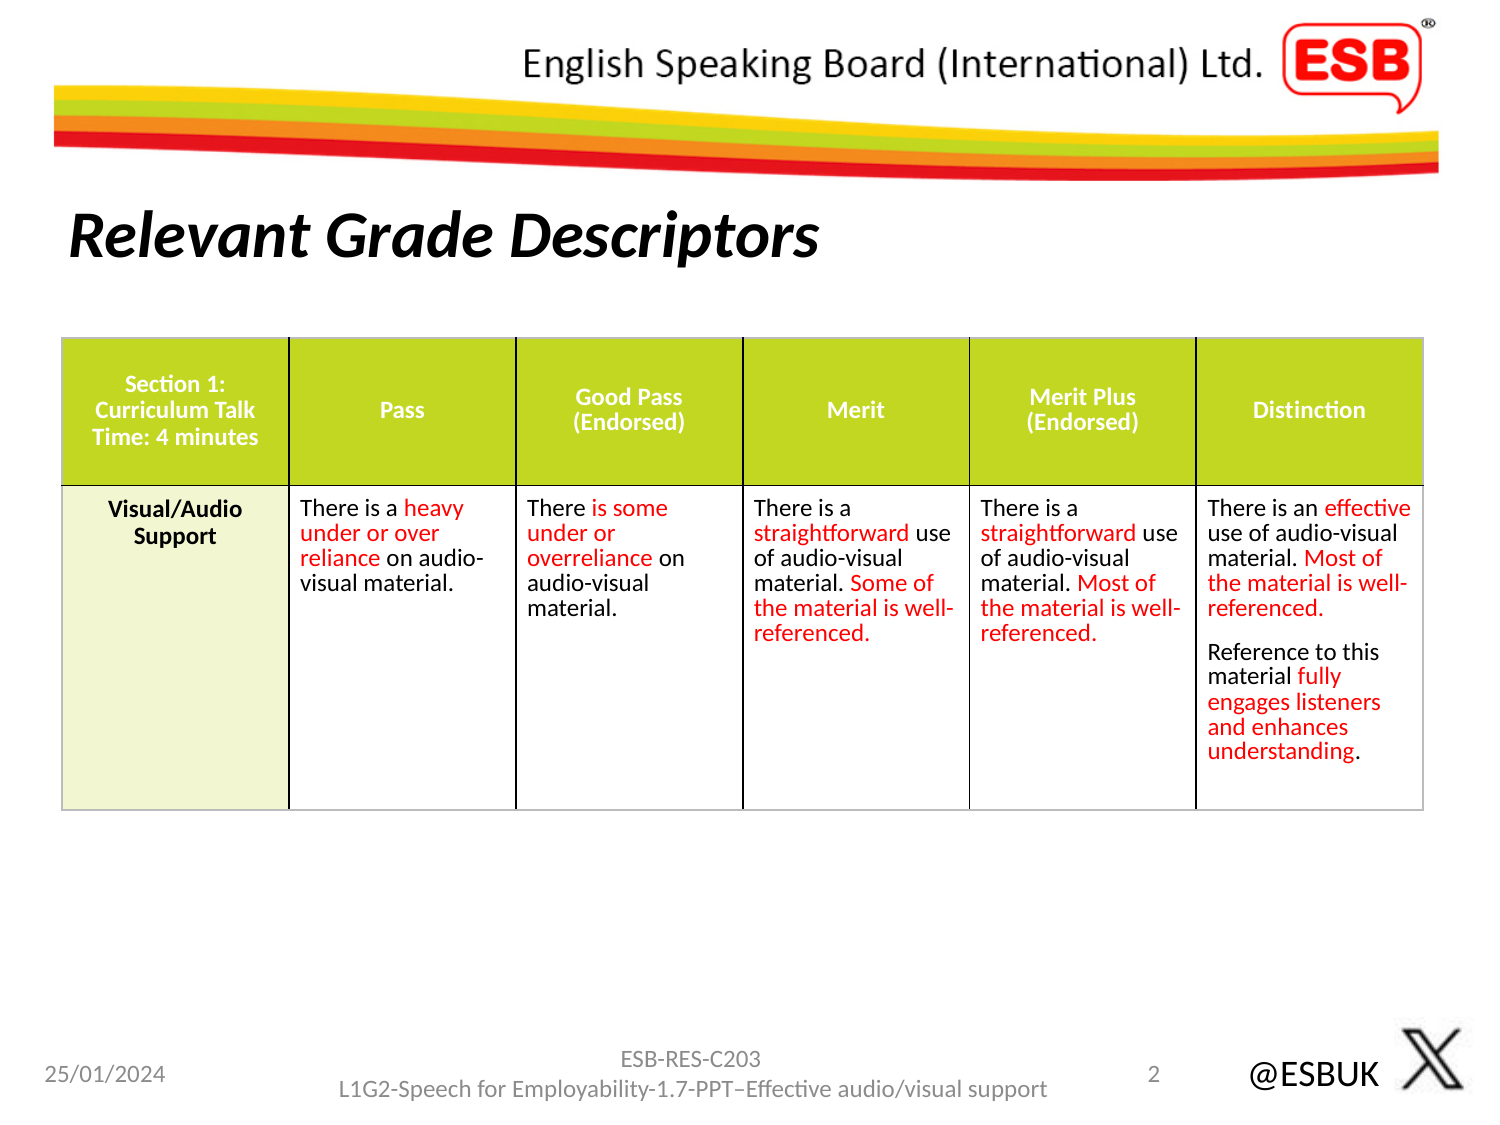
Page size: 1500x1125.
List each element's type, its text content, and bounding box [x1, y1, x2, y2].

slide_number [29, 1042, 318, 1103]
table_cell There is a straightforward use of audio-visual material. Some of the material is well-referenced. [744, 486, 969, 809]
table_cell There is an effective use of audio-visual material. Most of the material is well-referenced. Reference to this material fully engages listeners and enhances understanding. [1197, 486, 1422, 809]
table_cell There is a straightforward use of audio-visual material. Most of the material is well-referenced. [970, 486, 1195, 809]
picture [1393, 1017, 1476, 1102]
table_header Merit Plus (Endorsed) [970, 339, 1195, 485]
footer ESB-RES-C203 L1G2-Speech for Employability-1.7-PPT–Effective audio/visual support [318, 1042, 930, 1103]
table_cell There is a heavy under or over reliance on audio-visual material. [290, 486, 515, 809]
picture [0, 0, 1500, 189]
table_header Merit [744, 339, 969, 485]
slide_number 2 [930, 1042, 1176, 1103]
title Relevant Grade Descriptors [53, 194, 1347, 278]
table_header Section 1: Curriculum Talk Time: 4 minutes [63, 339, 288, 485]
table_cell There is some under or overreliance on audio-visual material. [517, 486, 742, 809]
table_header Distinction [1197, 339, 1422, 485]
table_cell Visual/Audio Support [63, 486, 288, 809]
table_header Pass [290, 339, 515, 485]
table_header Good Pass (Endorsed) [517, 339, 742, 485]
